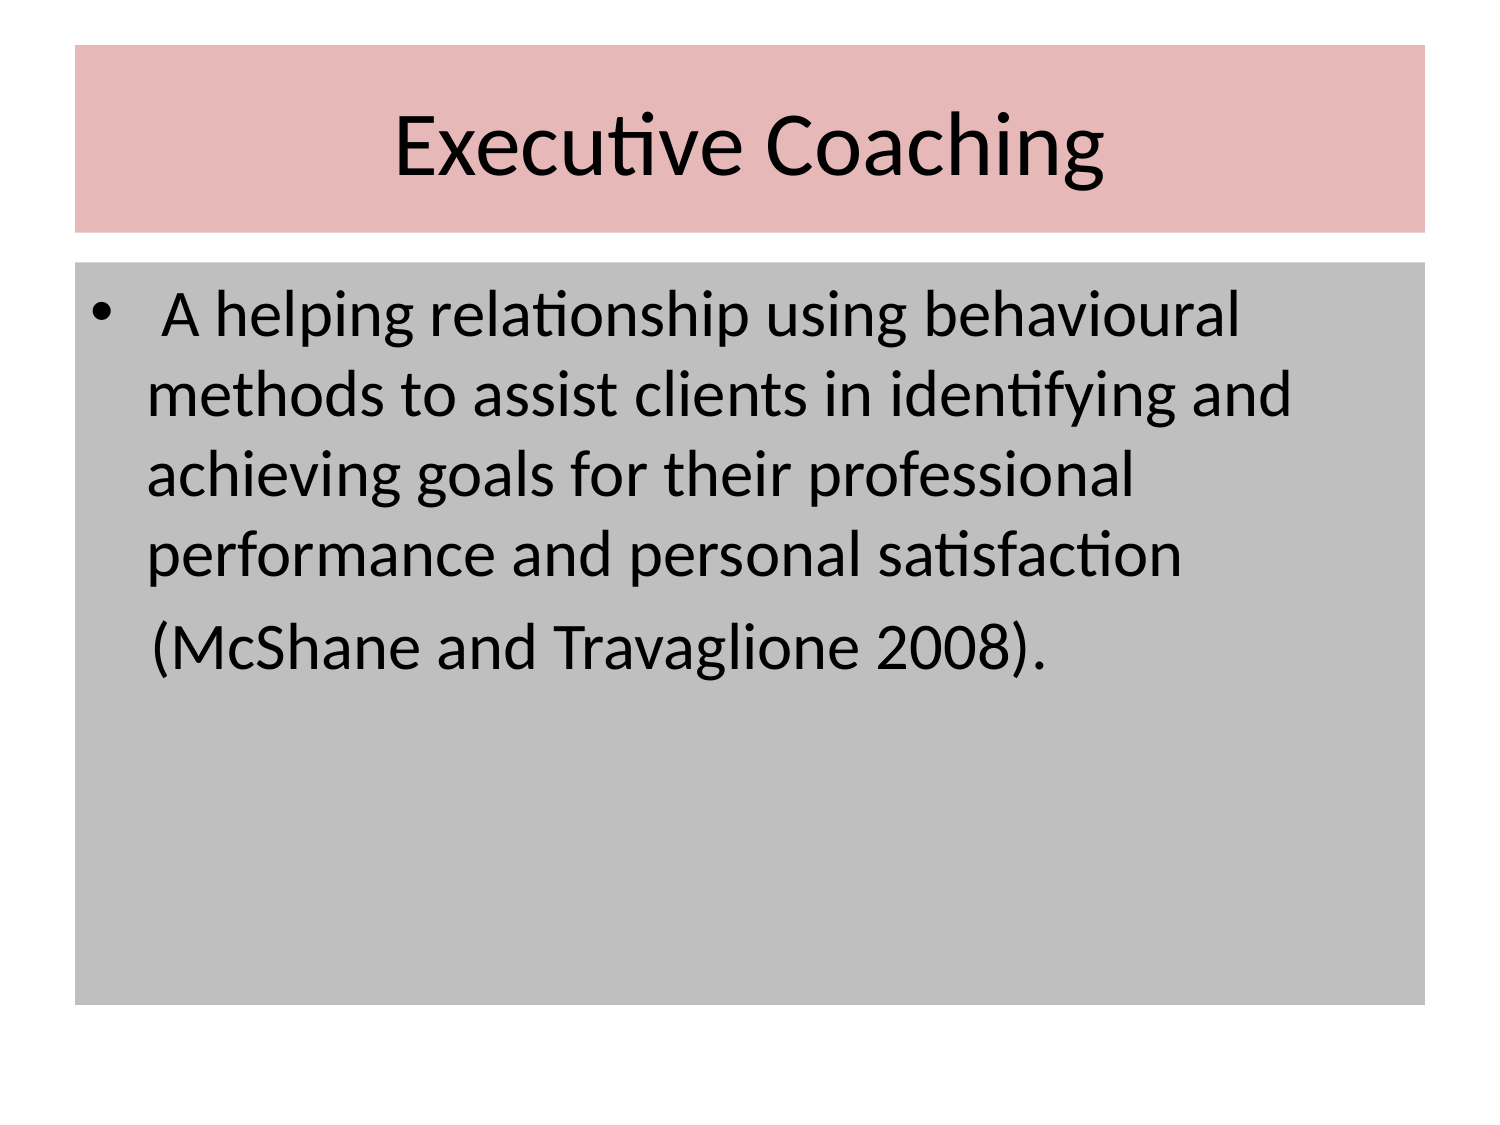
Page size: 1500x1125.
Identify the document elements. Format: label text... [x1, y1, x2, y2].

list A helping relationship using behavioural methods to assist clients in identifying and achieving goals for their professional performance and personal satisfaction (McShane and Travaglione 2008). [75, 262, 1425, 1005]
title Executive Coaching [75, 45, 1425, 233]
